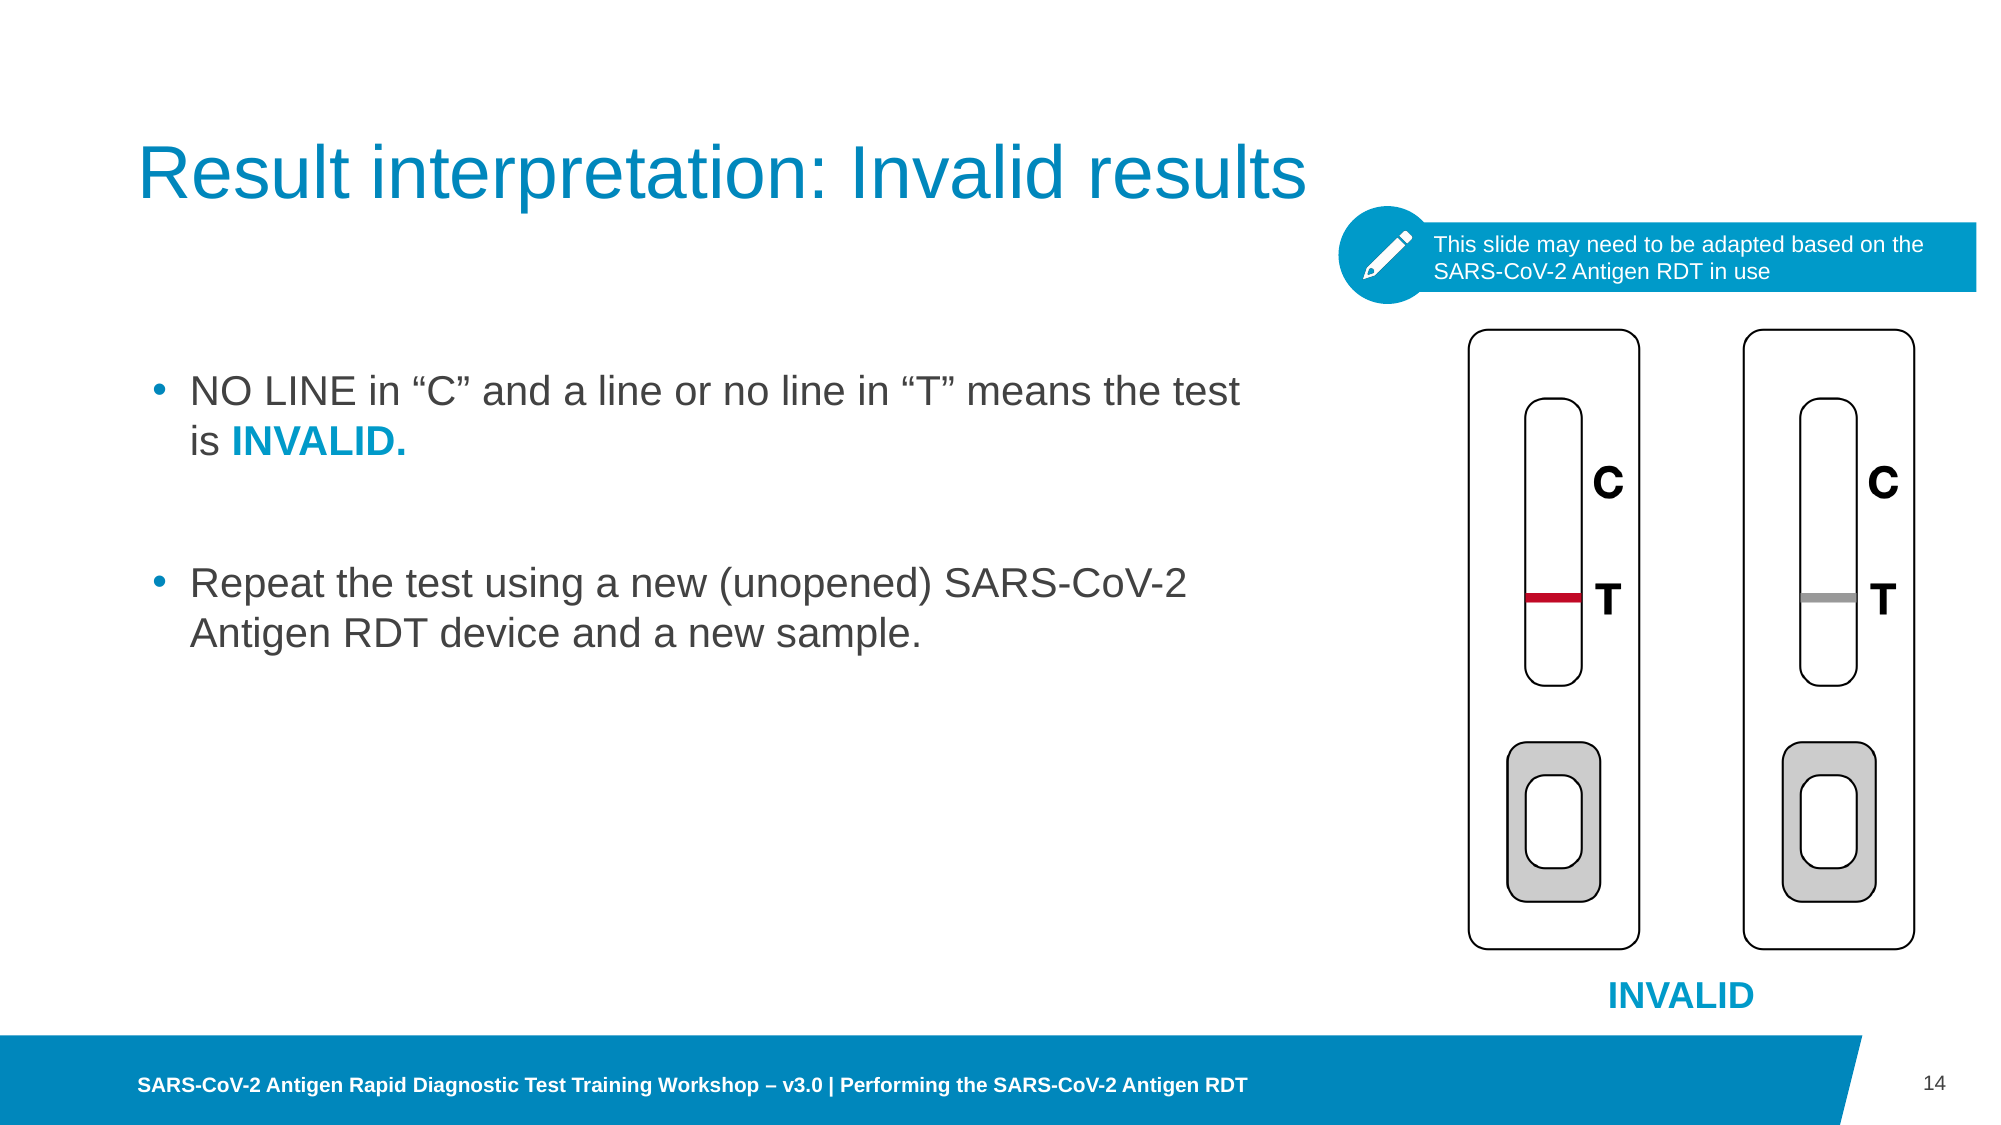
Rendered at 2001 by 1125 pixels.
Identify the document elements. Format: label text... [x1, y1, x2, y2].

footer SARS-CoV-2 Antigen Rapid Diagnostic Test Training Workshop – v3.0 | Performing the SARS-CoV-2 Antigen RDT [137, 1042, 1338, 1125]
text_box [1338, 205, 1977, 305]
slide_number 14 [1862, 1035, 1947, 1125]
text_box INVALID [1592, 963, 1789, 1024]
title Result interpretation: Invalid results [137, 59, 1863, 215]
picture [1465, 327, 1916, 951]
list NO LINE in “C” and a line or no line in “T” means the test is INVALID. Repeat the test using a new (unopened) SARS-CoV-2 Antigen RDT device and a new sample. [137, 356, 1258, 1042]
